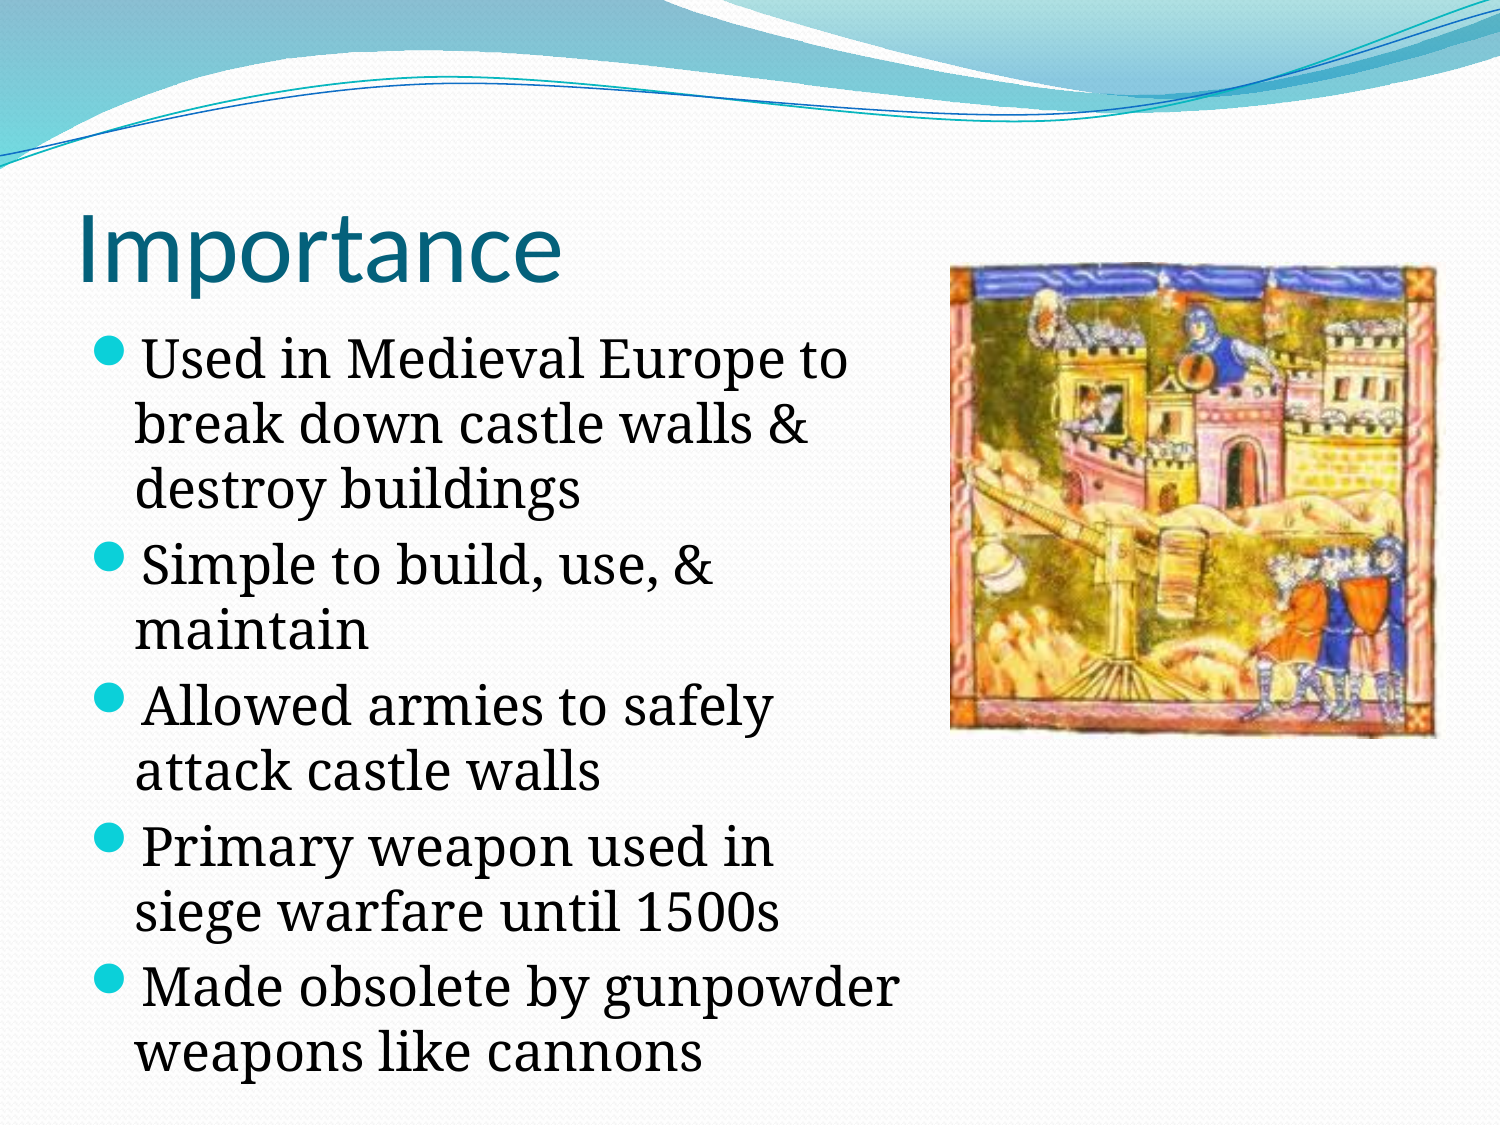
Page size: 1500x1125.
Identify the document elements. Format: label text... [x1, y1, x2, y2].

title Importance [75, 115, 1425, 303]
list Used in Medieval Europe to break down castle walls & destroy buildings Simple to build, use, & maintain Allowed armies to safely attack castle walls Primary weapon used in siege warfare until 1500s Made obsolete by gunpowder weapons like cannons [75, 317, 925, 1038]
picture [949, 262, 1446, 739]
